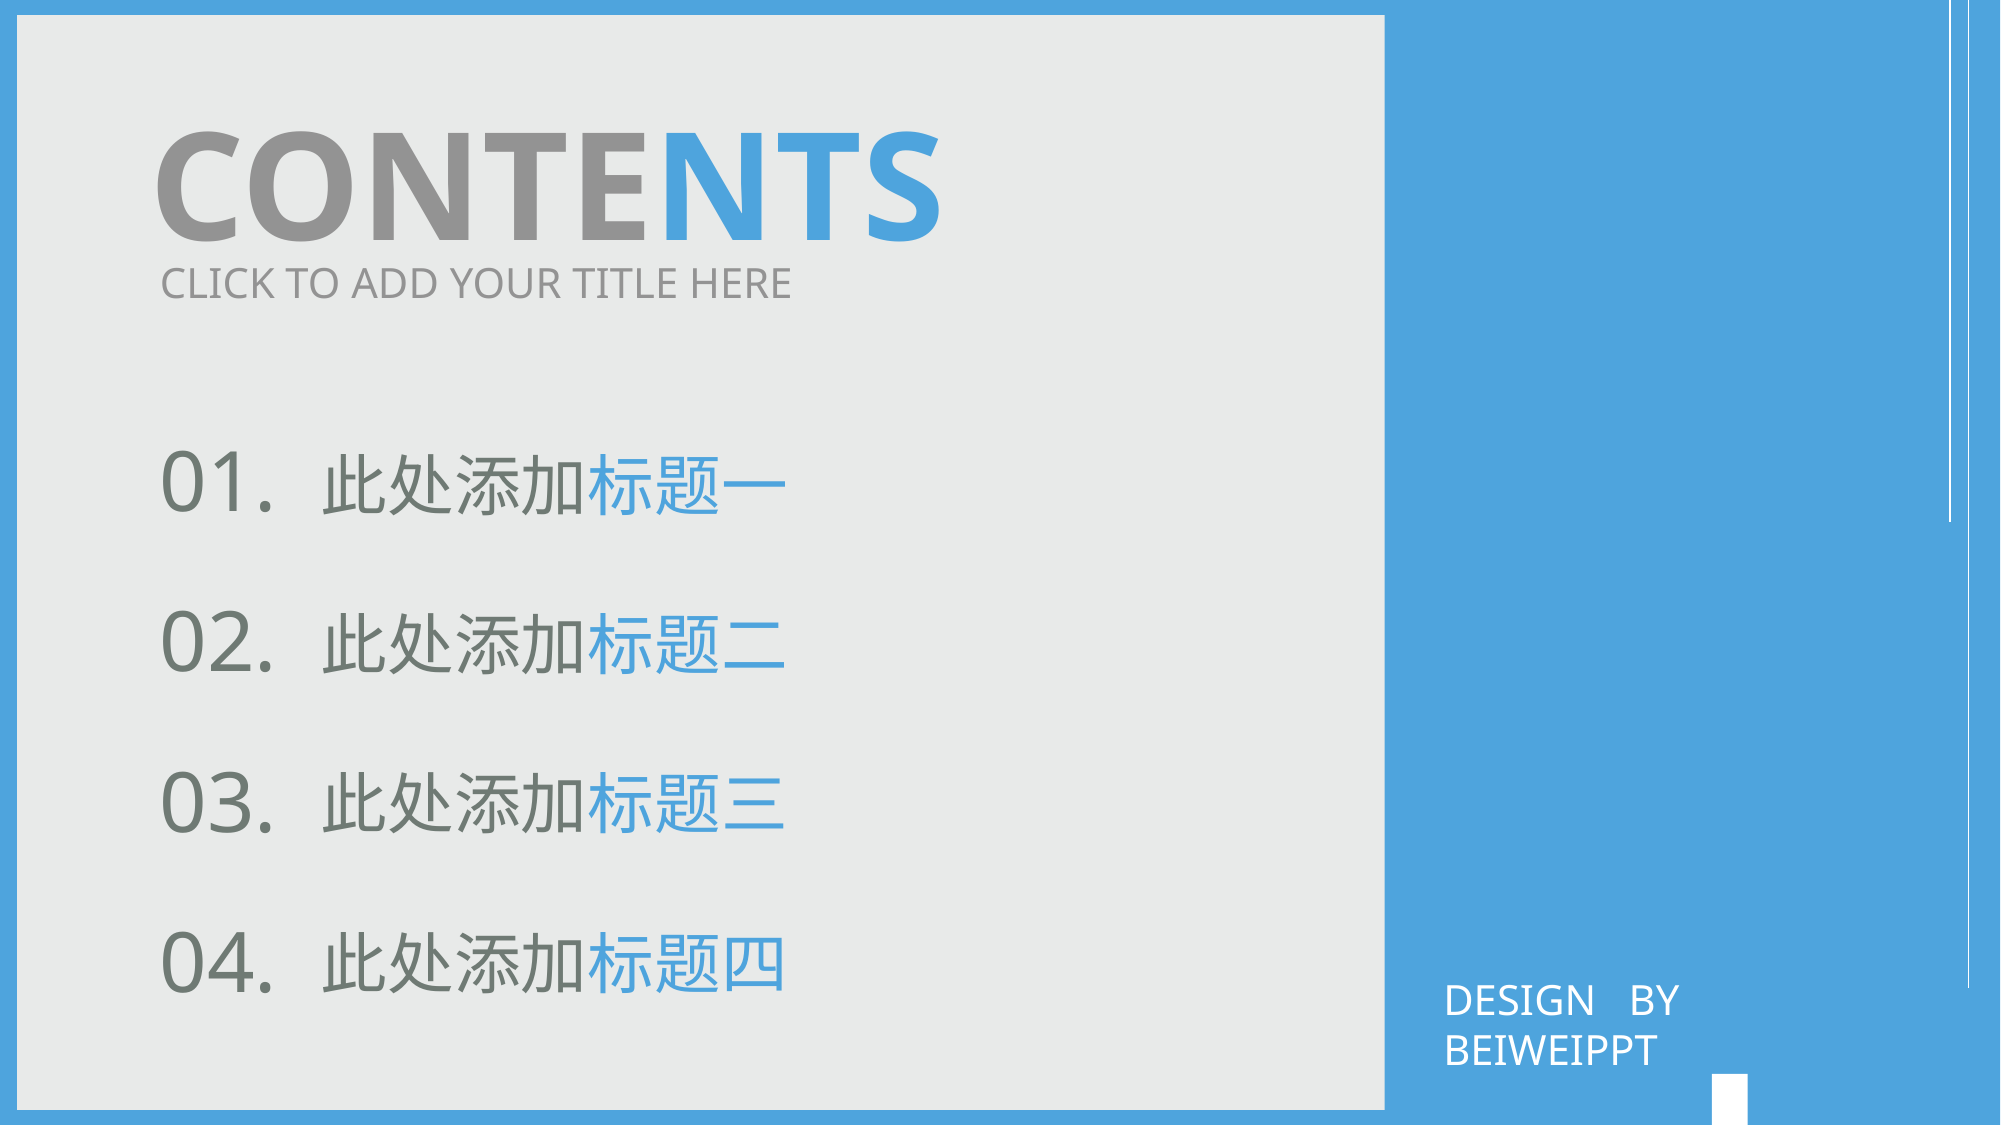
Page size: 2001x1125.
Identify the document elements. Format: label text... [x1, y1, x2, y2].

text_box DESIGN BY BEIWEIPPT [1428, 966, 1797, 1125]
text_box 此处添加标题三 [306, 754, 904, 850]
text_box 此处添加标题一 [306, 436, 904, 532]
text_box CLICK TO ADD YOUR TITLE HERE [145, 249, 846, 315]
text_box 此处添加标题四 [306, 914, 904, 1009]
text_box 03. [145, 741, 311, 857]
text_box 04. [145, 902, 311, 1017]
text_box 02. [145, 581, 311, 696]
text_box 此处添加标题二 [306, 595, 904, 691]
text_box 01. [145, 420, 311, 536]
